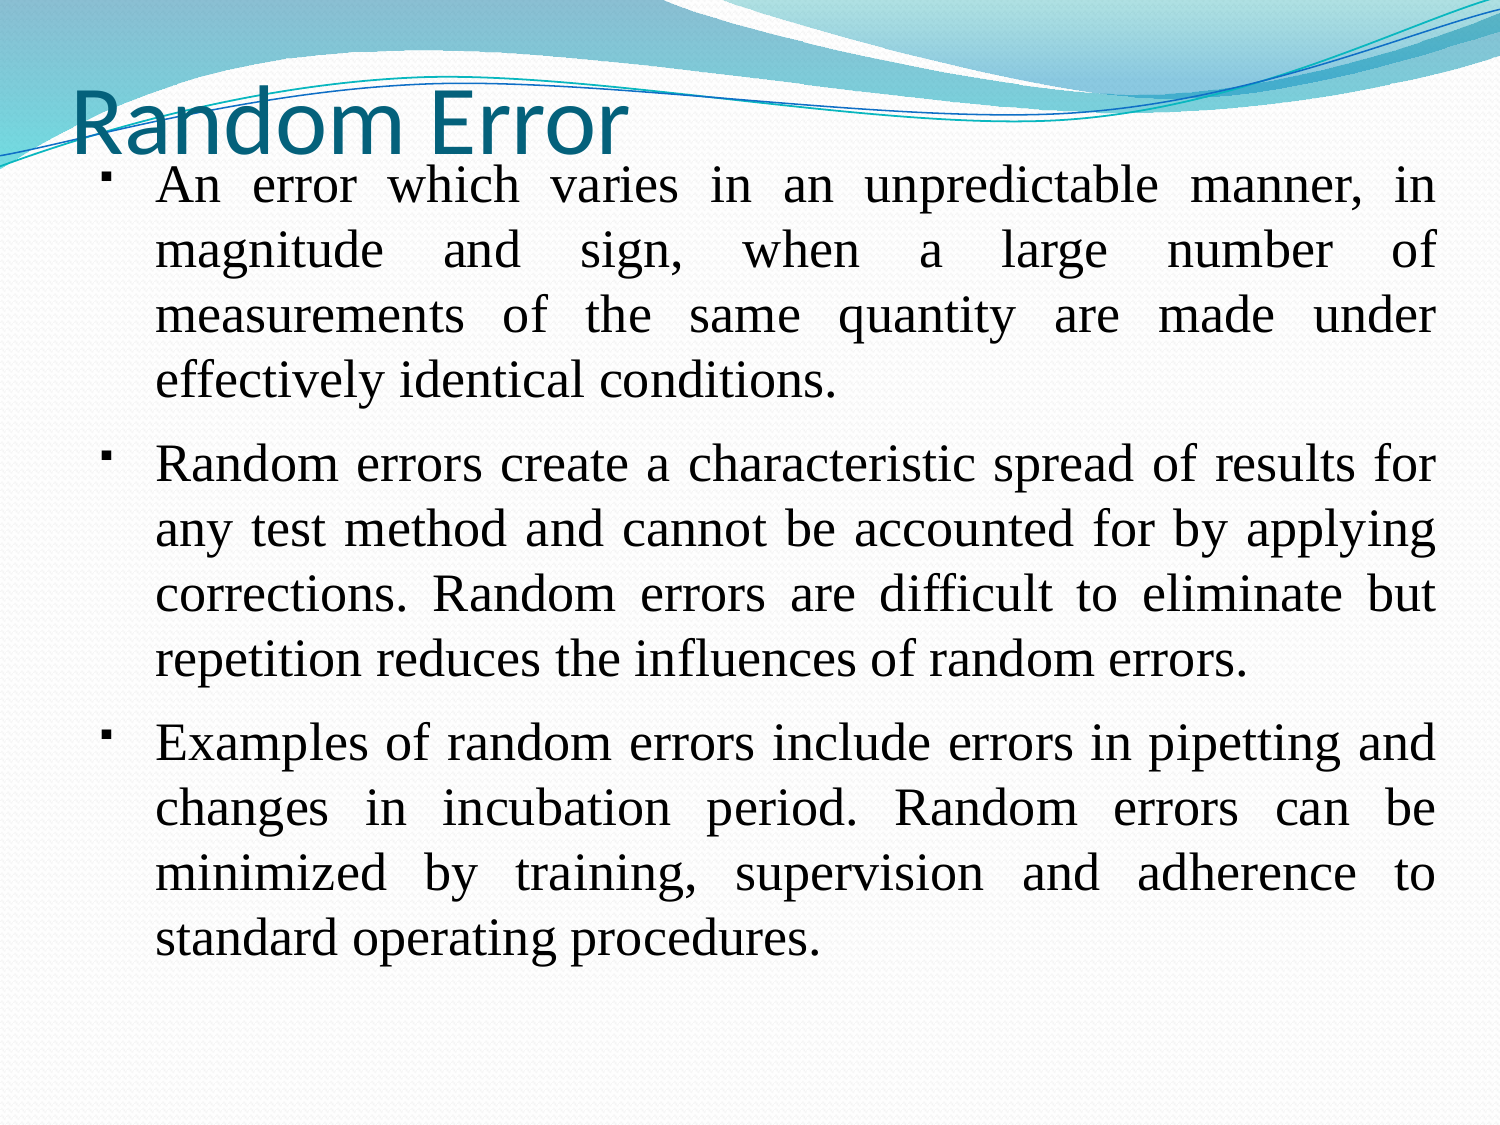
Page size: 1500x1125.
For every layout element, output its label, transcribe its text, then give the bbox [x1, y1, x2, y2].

text_box An error which varies in an unpredictable manner, in magnitude and sign, when a large number of measurements of the same quantity are made under effectively identical conditions. Random errors create a characteristic spread of results for any test method and cannot be accounted for by applying corrections. Random errors are difficult to eliminate but repetition reduces the influences of random errors. Examples of random errors include errors in pipetting and changes in incubation period. Random errors can be minimized by training, supervision and adherence to standard operating procedures. [46, 141, 1454, 974]
title Random Error [70, 46, 1433, 141]
